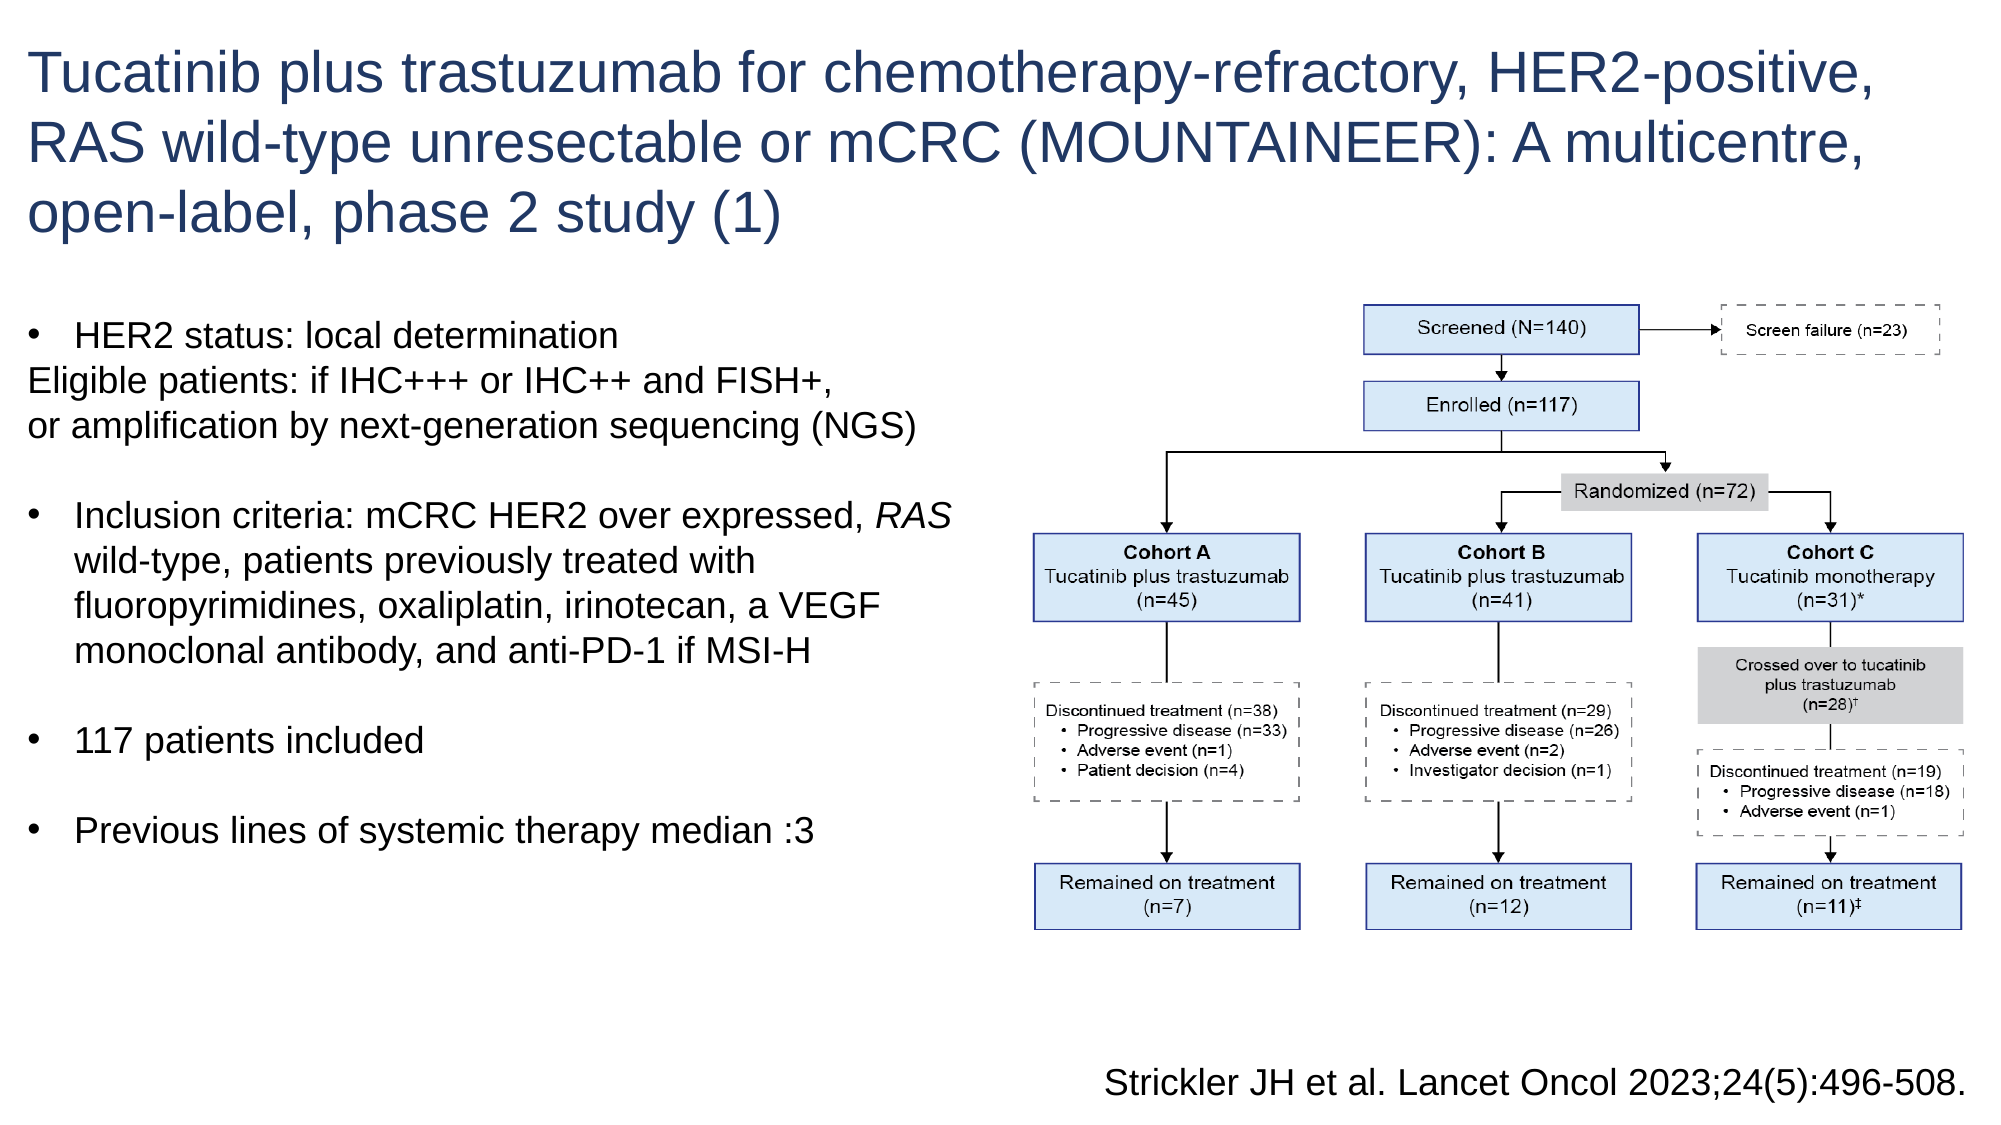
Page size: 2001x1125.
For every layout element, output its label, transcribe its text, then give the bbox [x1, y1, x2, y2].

text_box HER2 status: local determination Eligible patients: if IHC+++ or IHC++ and FISH+, or amplification by next-generation sequencing (NGS) Inclusion criteria: mCRC HER2 over expressed, RAS wild-type, patients previously treated with fluoropyrimidines, oxaliplatin, irinotecan, a VEGF monoclonal antibody, and anti-PD-1 if MSI-H 117 patients included Previous lines of systemic therapy median :3 [12, 303, 1032, 904]
text_box Strickler JH et al. Lancet Oncol 2023;24(5):496-508. [1089, 1050, 1983, 1111]
picture [1032, 303, 1964, 930]
text_box Tucatinib plus trastuzumab for chemotherapy-refractory, HER2-positive, RAS wild-type unresectable or mCRC (MOUNTAINEER): A multicentre, open-label, phase 2 study (1) [12, 27, 1988, 252]
